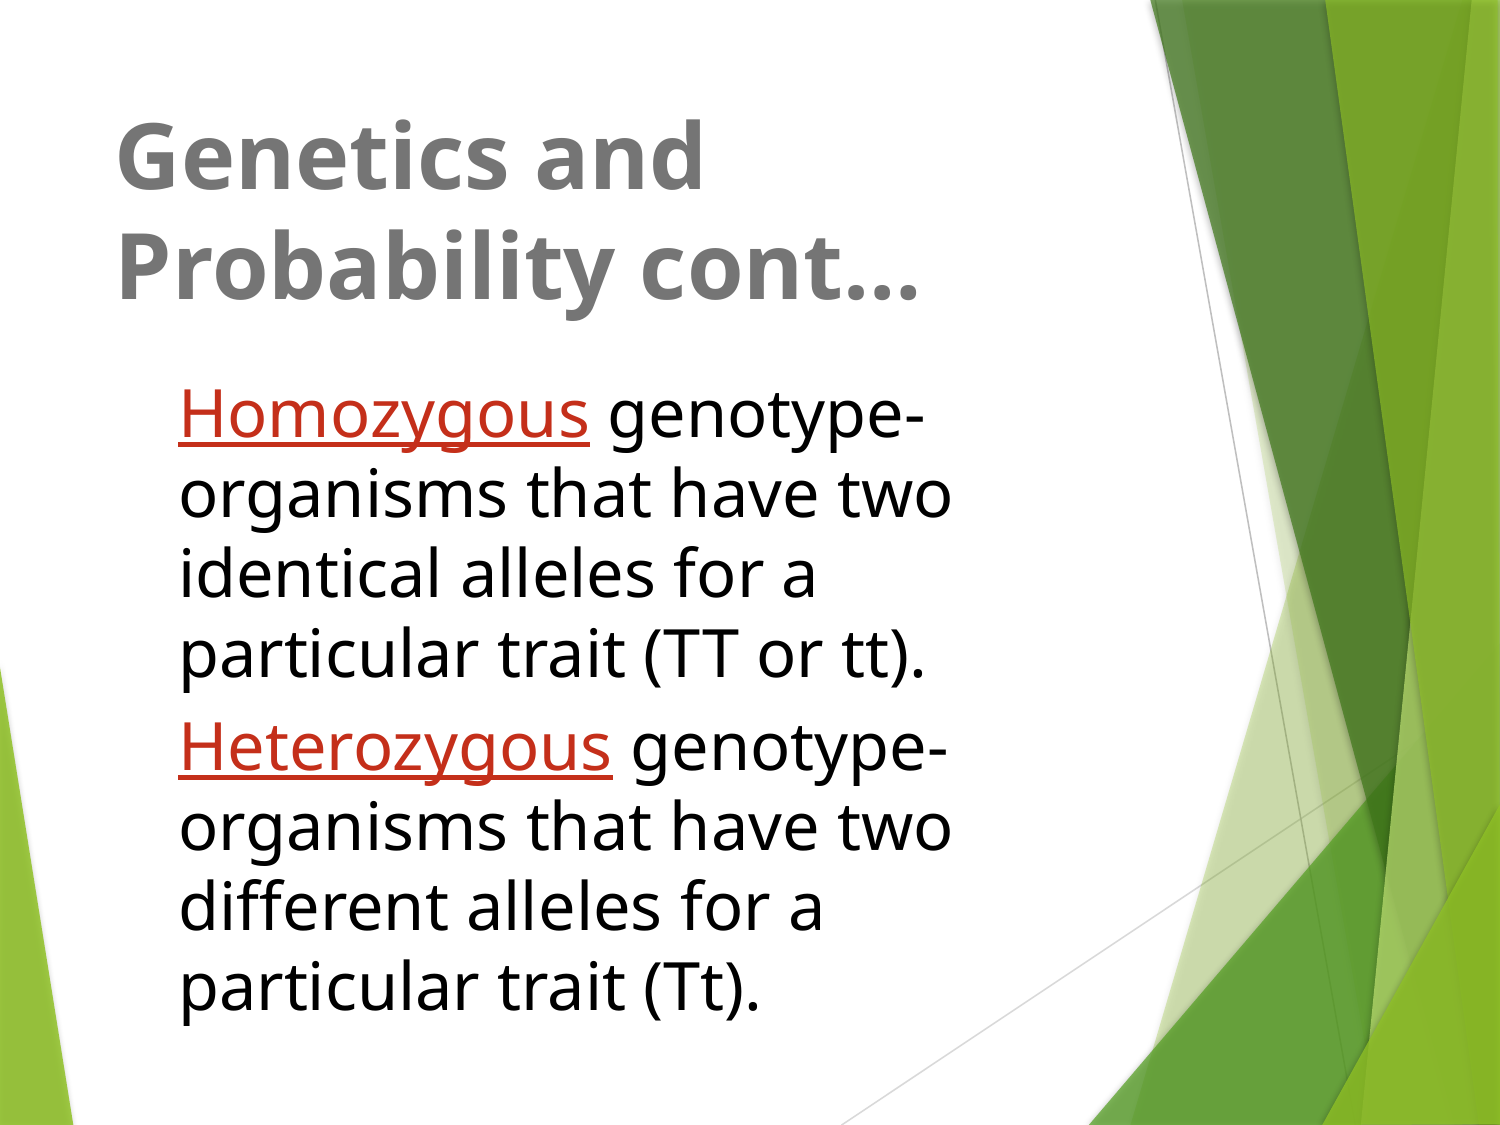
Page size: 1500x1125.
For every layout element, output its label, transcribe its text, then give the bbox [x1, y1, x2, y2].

title Genetics and Probability cont… [99, 99, 1142, 317]
list Homozygous genotype- organisms that have two identical alleles for a particular trait (TT or tt). Heterozygous genotype- organisms that have two different alleles for a particular trait (Tt). [41, 362, 1142, 1125]
